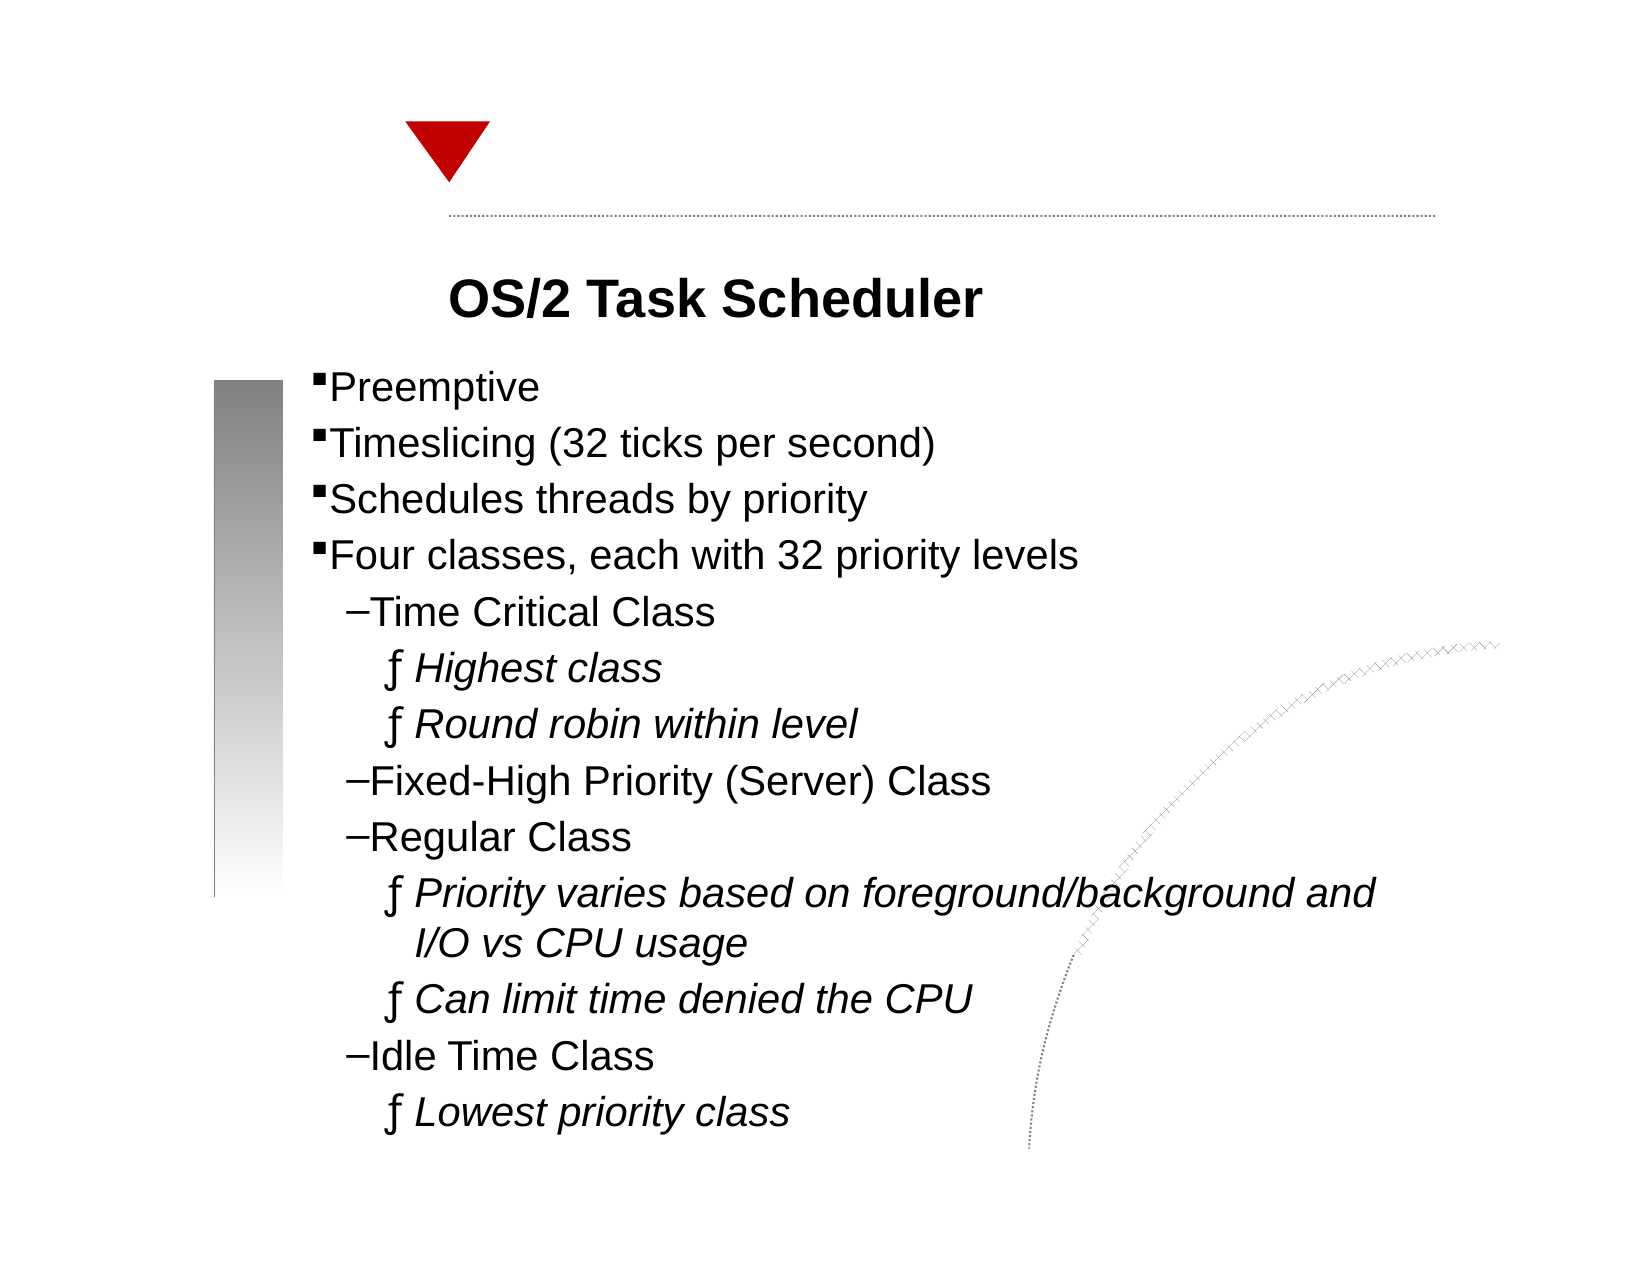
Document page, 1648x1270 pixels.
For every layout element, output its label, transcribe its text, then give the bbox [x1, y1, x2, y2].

text_box OS/2 Task Scheduler [448, 263, 1439, 329]
text_box Preemptive Timeslicing (32 ticks per second) Schedules threads by priority Four classes, each with 32 priority levels Time Critical Class Highest class Round robin within level Fixed-High Priority (Server) Class Regular Class Priority varies based on foreground/background and I/O vs CPU usage Can limit time denied the CPU Idle Time Class Lowest priority class [310, 359, 1434, 1135]
